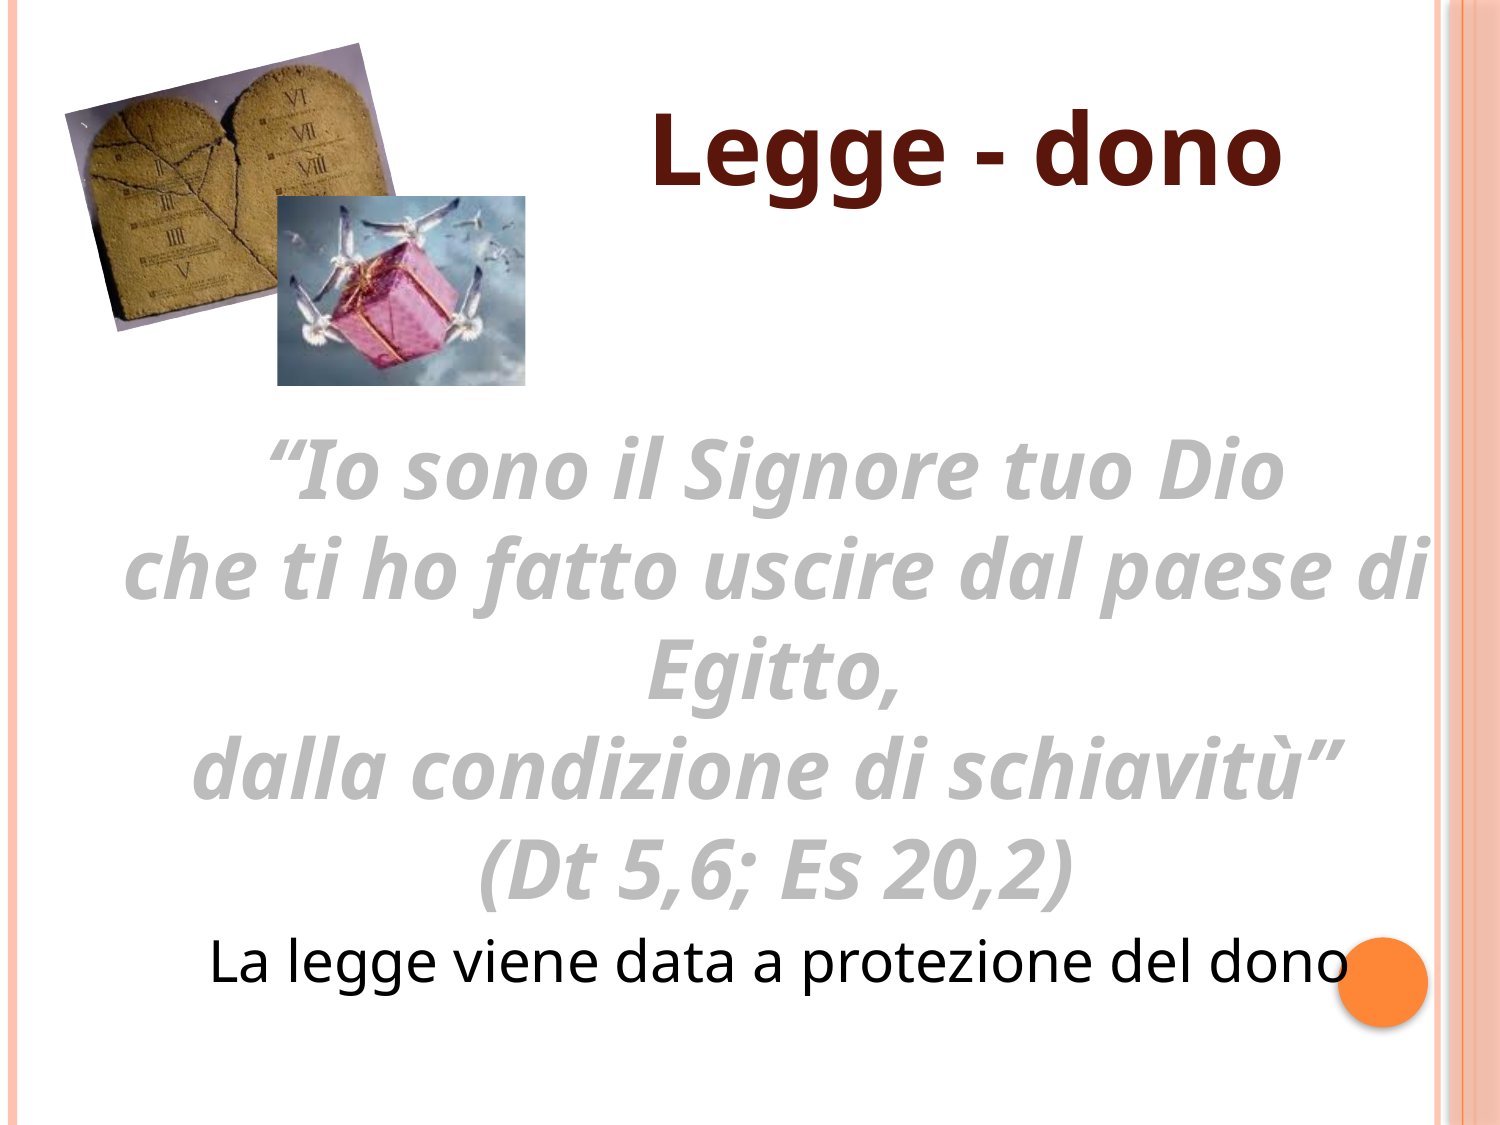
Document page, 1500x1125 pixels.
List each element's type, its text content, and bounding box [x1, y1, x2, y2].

text_box Legge - dono [632, 78, 1301, 214]
text_box “Io sono il Signore tuo Dio che ti ho fatto uscire dal paese di Egitto, dalla condizione di schiavitù” (Dt 5,6; Es 20,2) [53, 408, 1500, 924]
text_box La legge viene data a protezione del dono [147, 916, 1412, 1002]
picture [65, 43, 526, 386]
